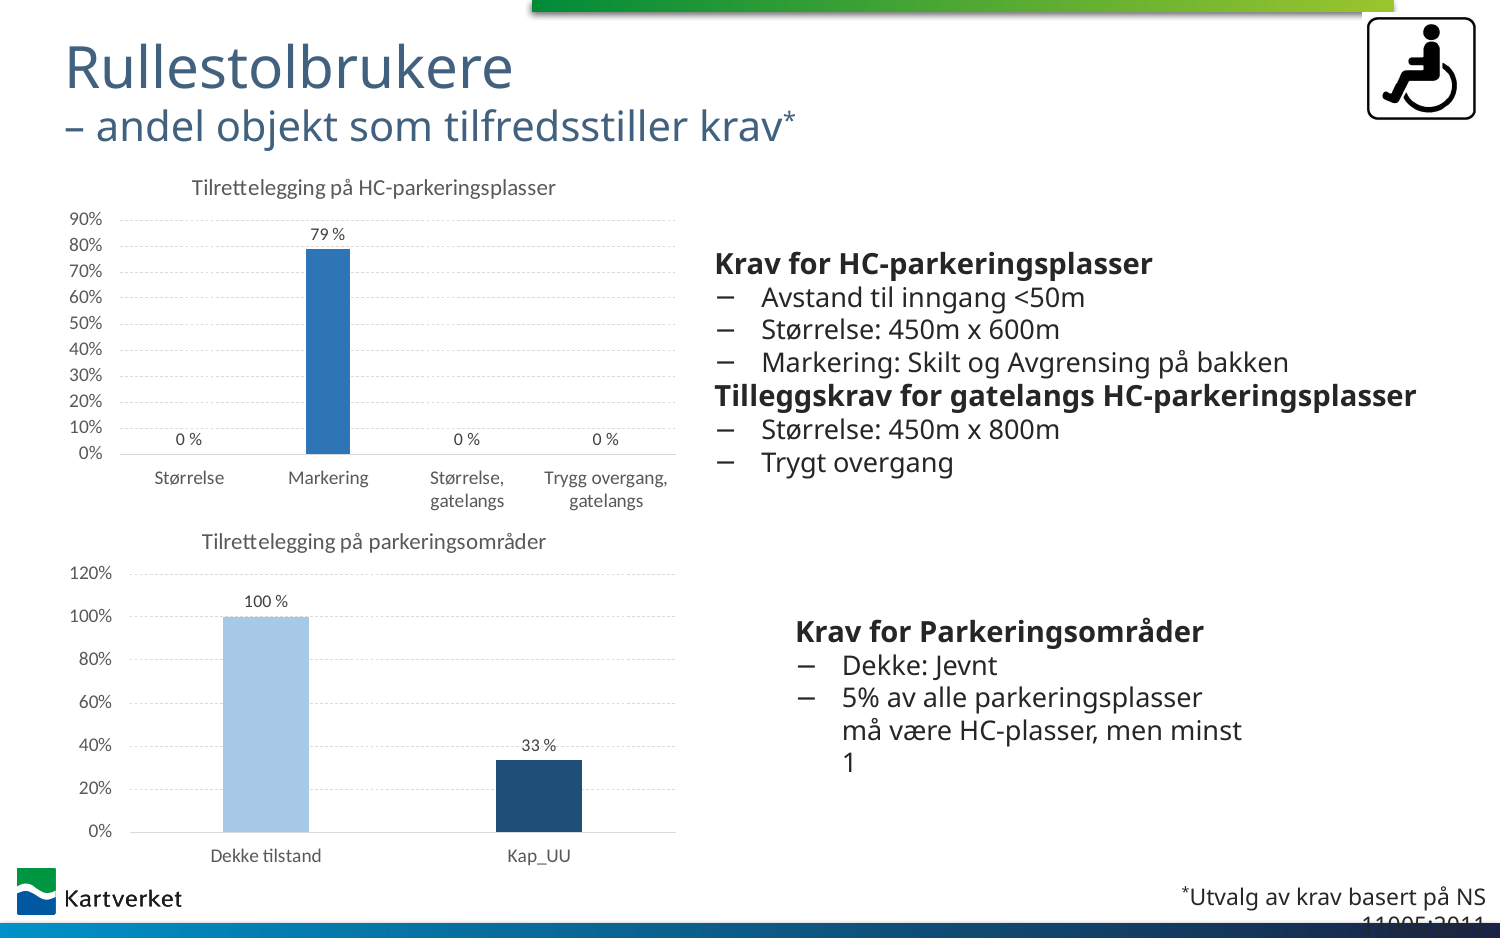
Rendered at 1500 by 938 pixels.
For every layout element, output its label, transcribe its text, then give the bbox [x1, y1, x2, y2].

text_box *Utvalg av krav basert på NS 11005:2011 [1068, 873, 1500, 938]
text_box Krav for Parkeringsområder Dekke: Jevnt 5% av alle parkeringsplasser må være HC-plasser, men minst 1 [780, 605, 1261, 786]
picture [62, 166, 687, 519]
picture [62, 520, 687, 874]
picture [1362, 12, 1481, 126]
text_box Rullestolbrukere – andel objekt som tilfredsstiller krav* [49, 25, 1431, 158]
text_box Krav for HC-parkeringsplasser Avstand til inngang <50m Størrelse: 450m x 600m Markering: Skilt og Avgrensing på bakken Tilleggskrav for gatelangs HC-parkeringsplasser Størrelse: 450m x 800m Trygt overgang [699, 237, 1433, 485]
